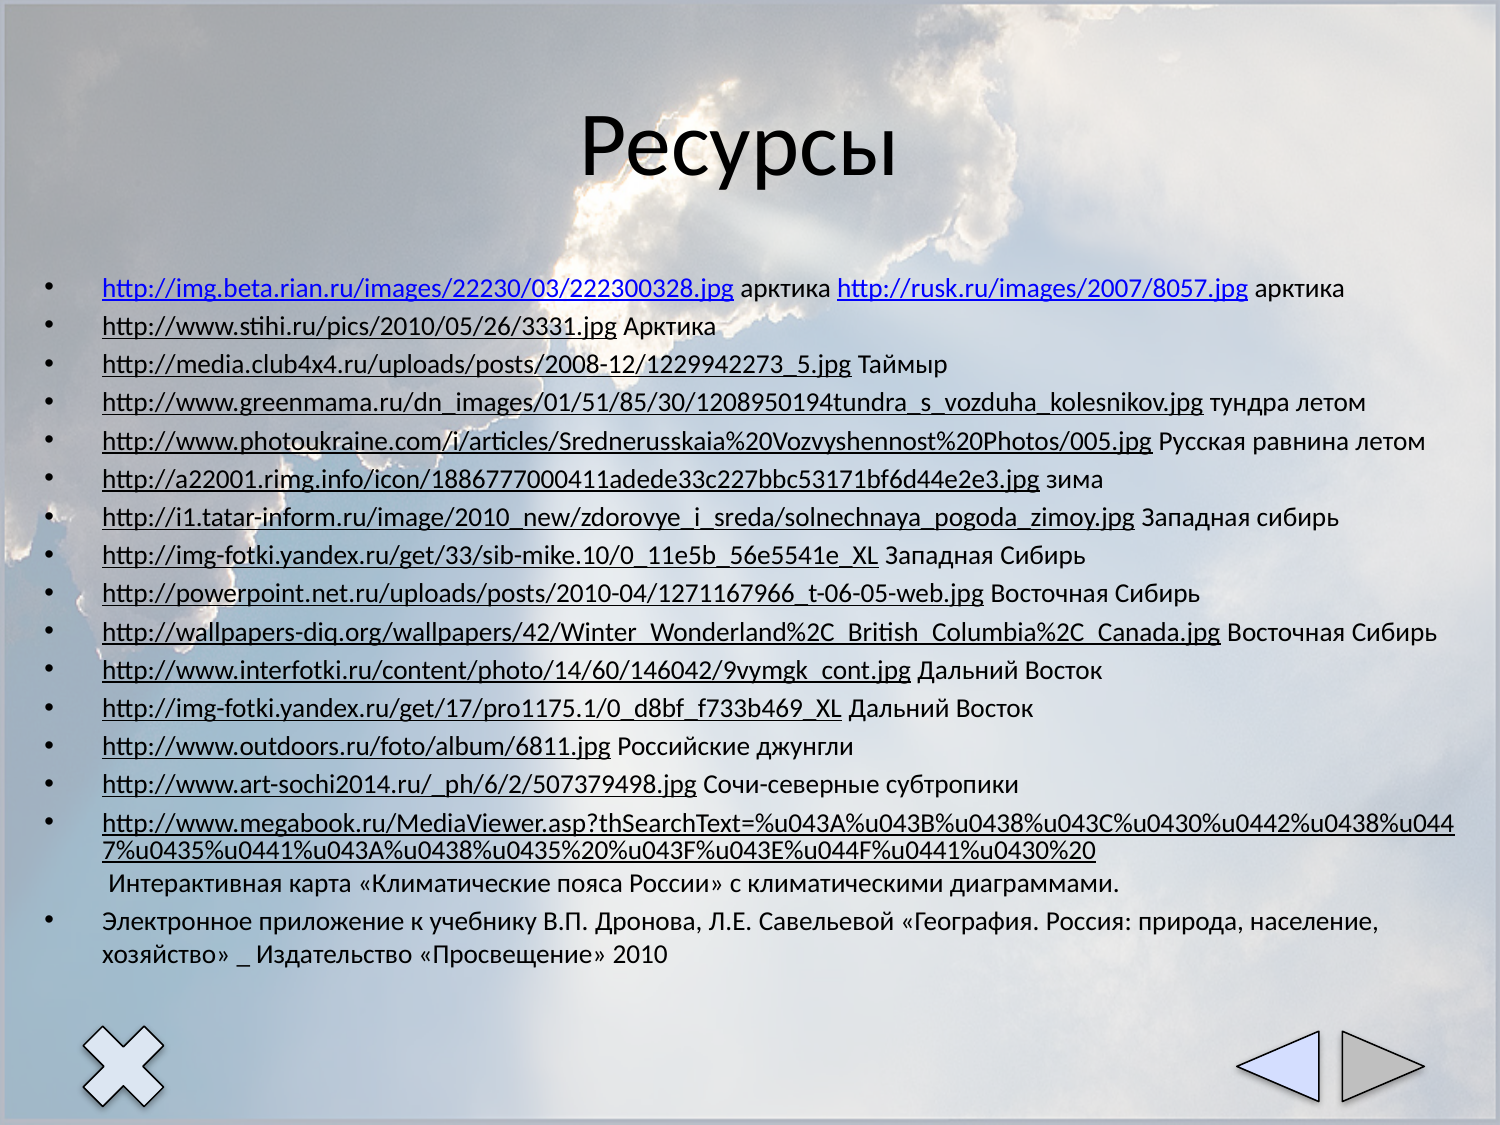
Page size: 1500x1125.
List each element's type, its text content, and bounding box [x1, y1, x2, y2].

text_box [1236, 1030, 1320, 1103]
text_box [1341, 1030, 1426, 1103]
title Ресурсы [75, 45, 1425, 233]
list http://img.beta.rian.ru/images/22230/03/222300328.jpg арктика http://rusk.ru/images/2007/8057.jpg арктика http://www.stihi.ru/pics/2010/05/26/3331.jpg Арктика http://media.club4x4.ru/uploads/posts/2008-12/1229942273_5.jpg Таймыр http://www.greenmama.ru/dn_images/01/51/85/30/1208950194tundra_s_vozduha_kolesnikov.jpg тундра летом http://www.photoukraine.com/i/articles/Srednerusskaia%20Vozvyshennost%20Photos/005.jpg Русская равнина летом http://a22001.rimg.info/icon/1886777000411adede33c227bbc53171bf6d44e2e3.jpg зима http://i1.tatar-inform.ru/image/2010_new/zdorovye_i_sreda/solnechnaya_pogoda_zimoy.jpg Западная сибирь http://img-fotki.yandex.ru/get/33/sib-mike.10/0_11e5b_56e5541e_XL Западная Сибирь http://powerpoint.net.ru/uploads/posts/2010-04/1271167966_t-06-05-web.jpg Восточная Сибирь http://wallpapers-diq.org/wallpapers/42/Winter_Wonderland%2C_British_Columbia%2C_Canada.jpg Восточная Сибирь http://www.interfotki.ru/content/photo/14/60/146042/9vymgk_cont.jpg Дальний Восток http://img-fotki.yandex.ru/get/17/pro1175.1/0_d8bf_f733b469_XL Дальний Восток http://www.outdoors.ru/foto/album/6811.jpg Российские джунгли http://www.art-sochi2014.ru/_ph/6/2/507379498.jpg Сочи-северные субтропики http://www.megabook.ru/MediaViewer.asp?thSearchText=%u043A%u043B%u0438%u043C%u0430%u0442%u0438%u0447%u0435%u0441%u043A%u0438%u0435%20%u043F%u043E%u044F%u0441%u0430%20 Интерактивная карта «Климатические пояса России» с климатическими диаграммами. Электронное приложение к учебнику В.П. Дронова, Л.Е. Савельевой «География. Россия: природа, население, хозяйство» _ Издательство «Просвещение» 2010 [29, 262, 1471, 1005]
text_box [82, 1025, 165, 1108]
